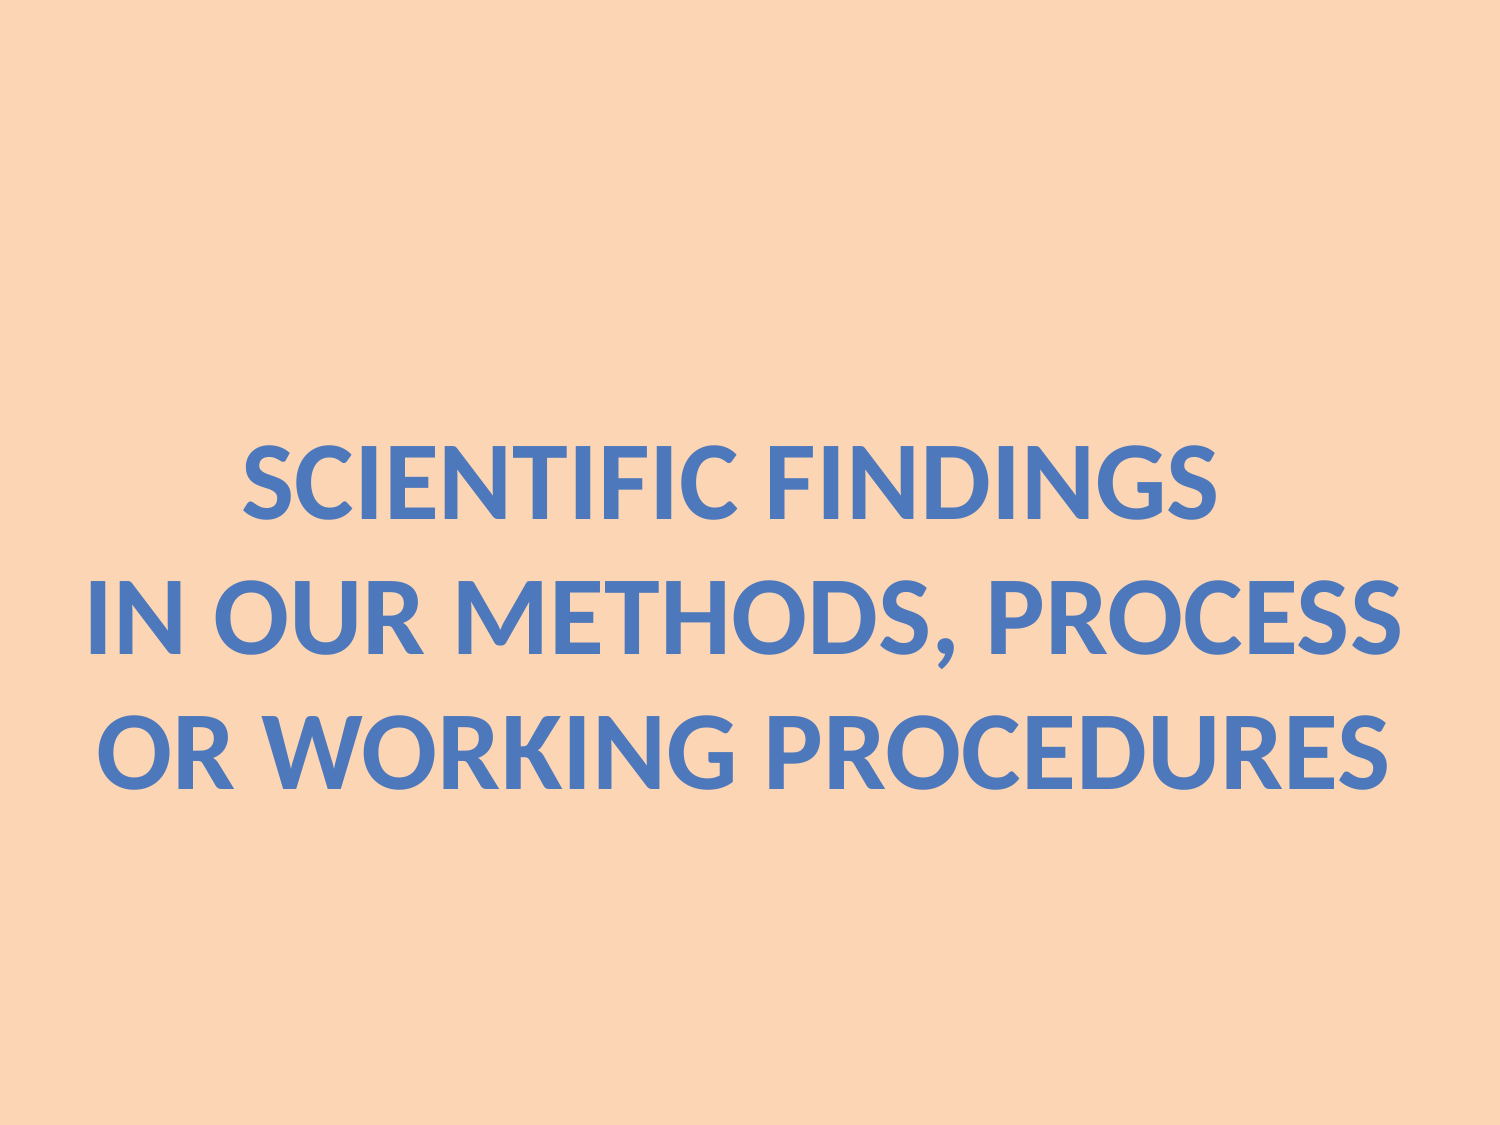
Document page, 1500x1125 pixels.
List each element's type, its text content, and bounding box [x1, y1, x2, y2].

text_box Scientific findings in our methods, process Or working procedures [69, 399, 1420, 820]
